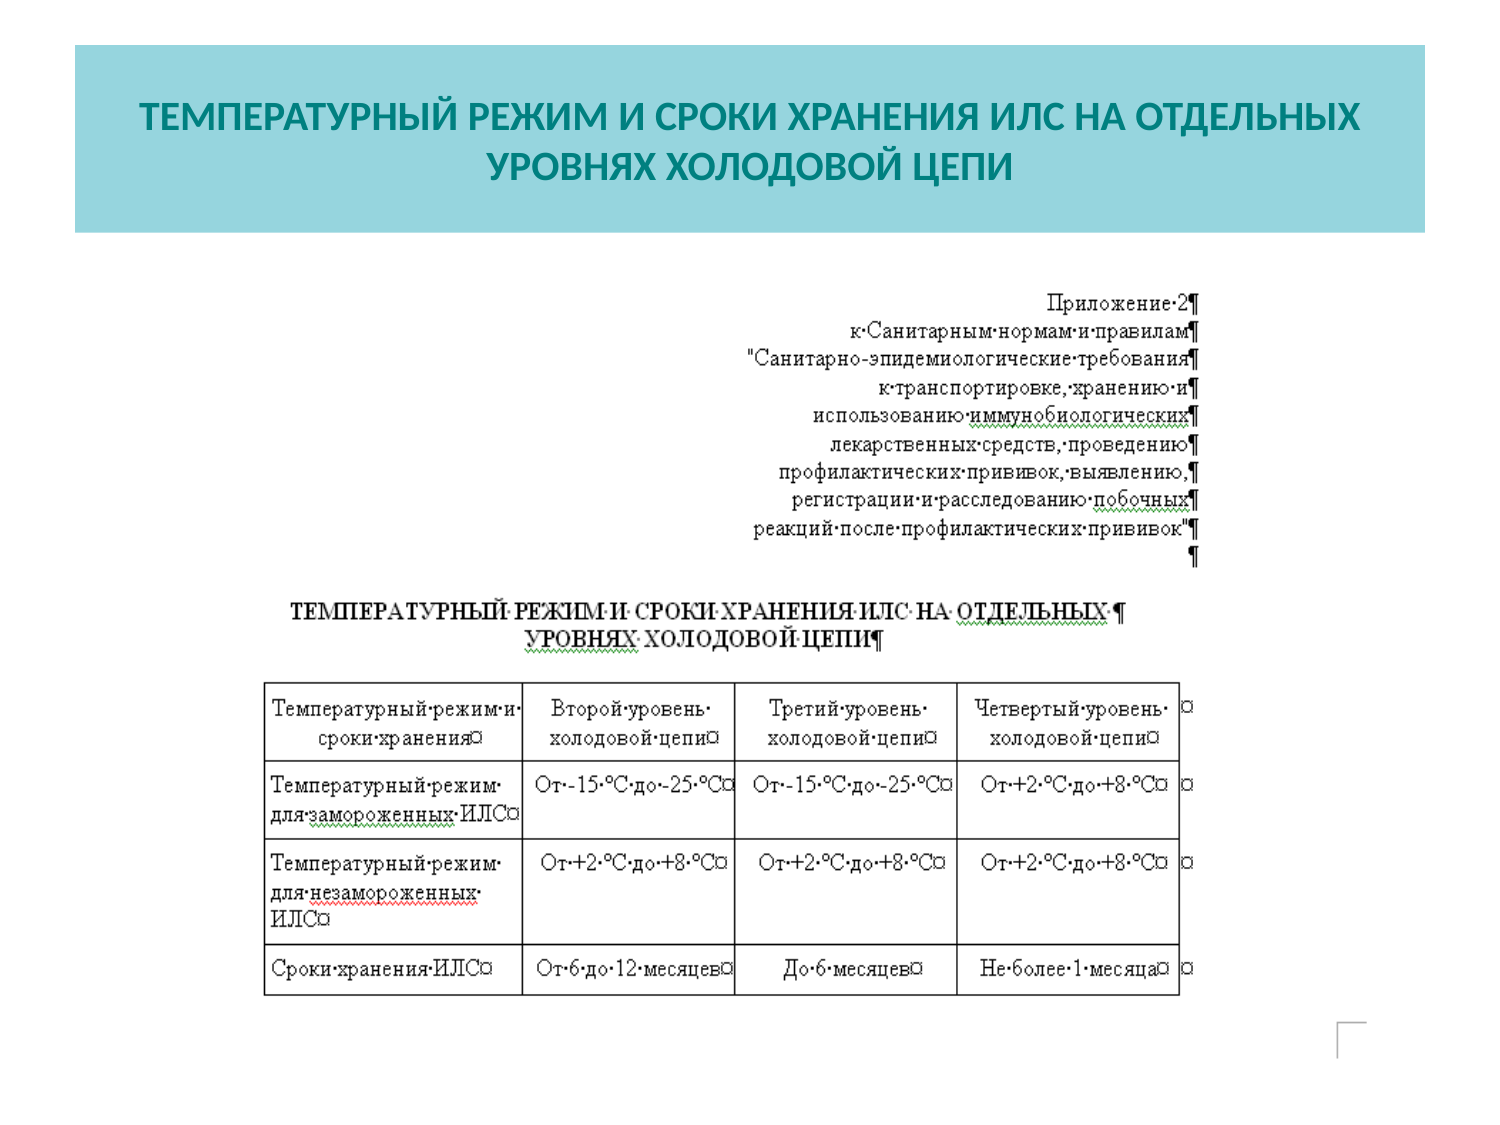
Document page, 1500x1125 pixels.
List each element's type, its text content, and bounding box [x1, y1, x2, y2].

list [74, 262, 1367, 1076]
title ТЕМПЕРАТУРНЫЙ РЕЖИМ И СРОКИ ХРАНЕНИЯ ИЛС НА ОТДЕЛЬНЫХ УРОВНЯХ ХОЛОДОВОЙ ЦЕПИ [74, 44, 1426, 233]
